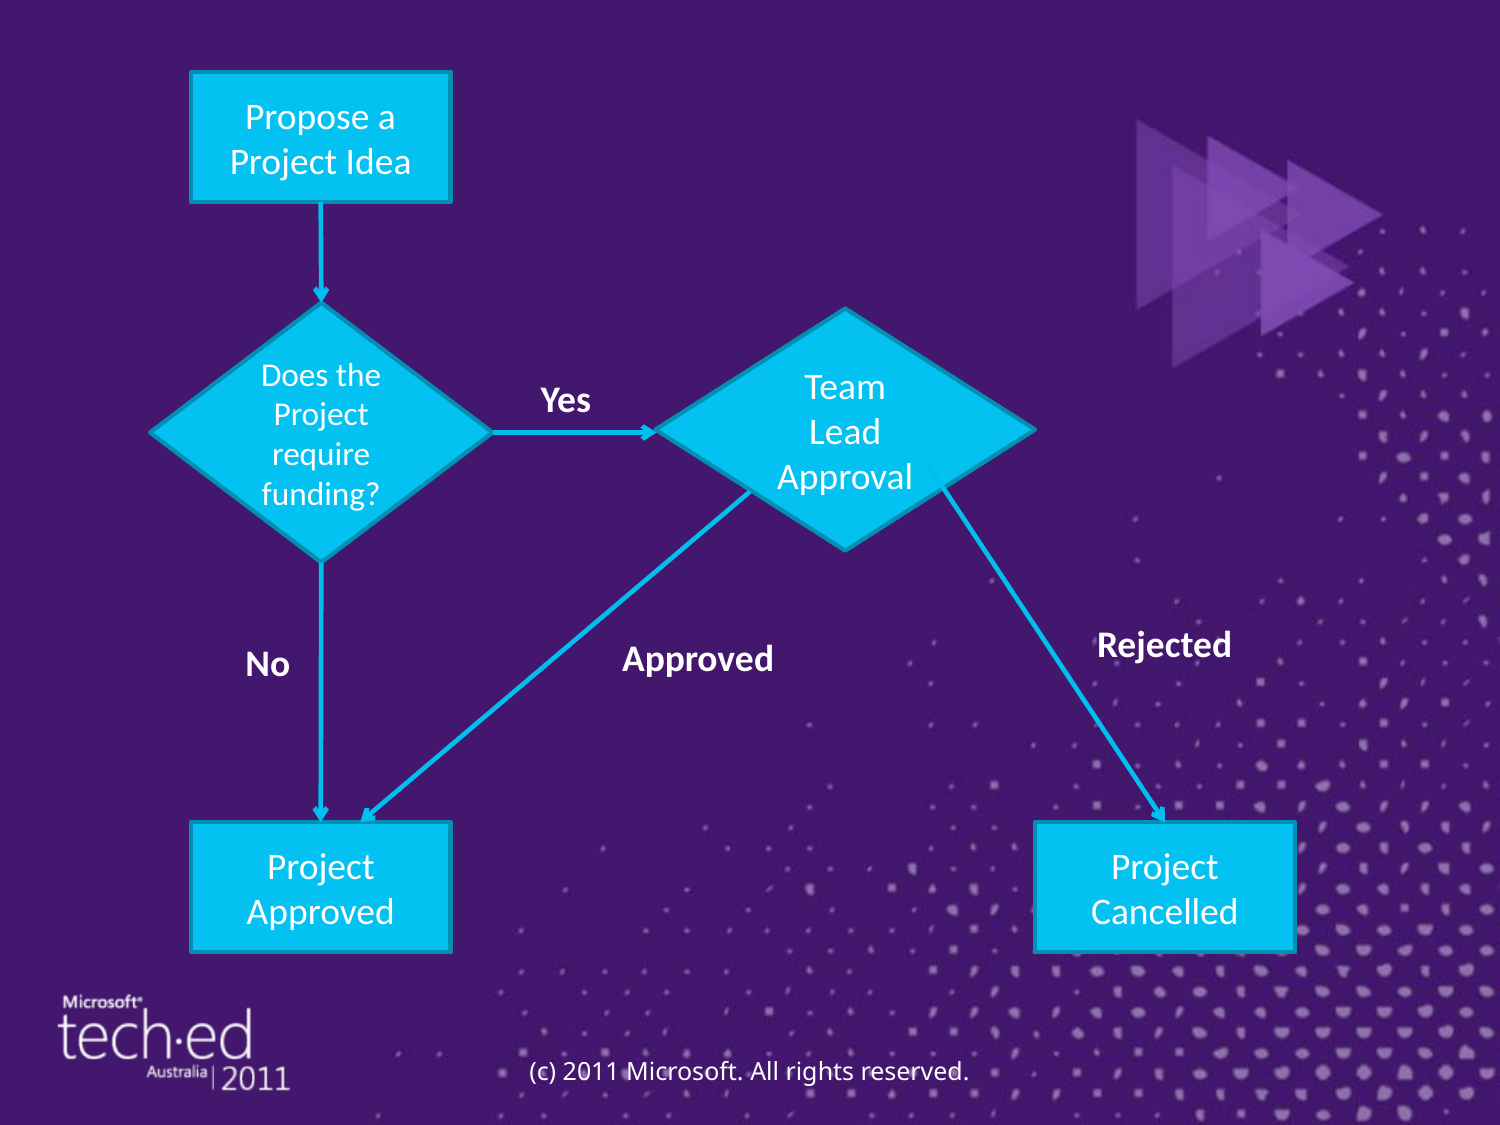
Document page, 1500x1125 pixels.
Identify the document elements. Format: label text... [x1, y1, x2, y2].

text_box Yes [525, 367, 607, 428]
picture [0, 0, 1500, 1125]
text_box No [230, 631, 306, 692]
footer (c) 2011 Microsoft. All rights reserved. [512, 1042, 988, 1103]
text_box Propose a Project Idea [189, 70, 453, 204]
text_box Team Lead Approval [653, 306, 1038, 553]
text_box Project Cancelled [1033, 820, 1297, 954]
text_box Rejected [1171, 612, 1248, 673]
text_box Approved [755, 626, 789, 687]
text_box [926, 463, 1166, 823]
text_box Project Approved [189, 820, 453, 954]
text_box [359, 491, 751, 823]
text_box Does the Project require funding? [147, 303, 493, 563]
